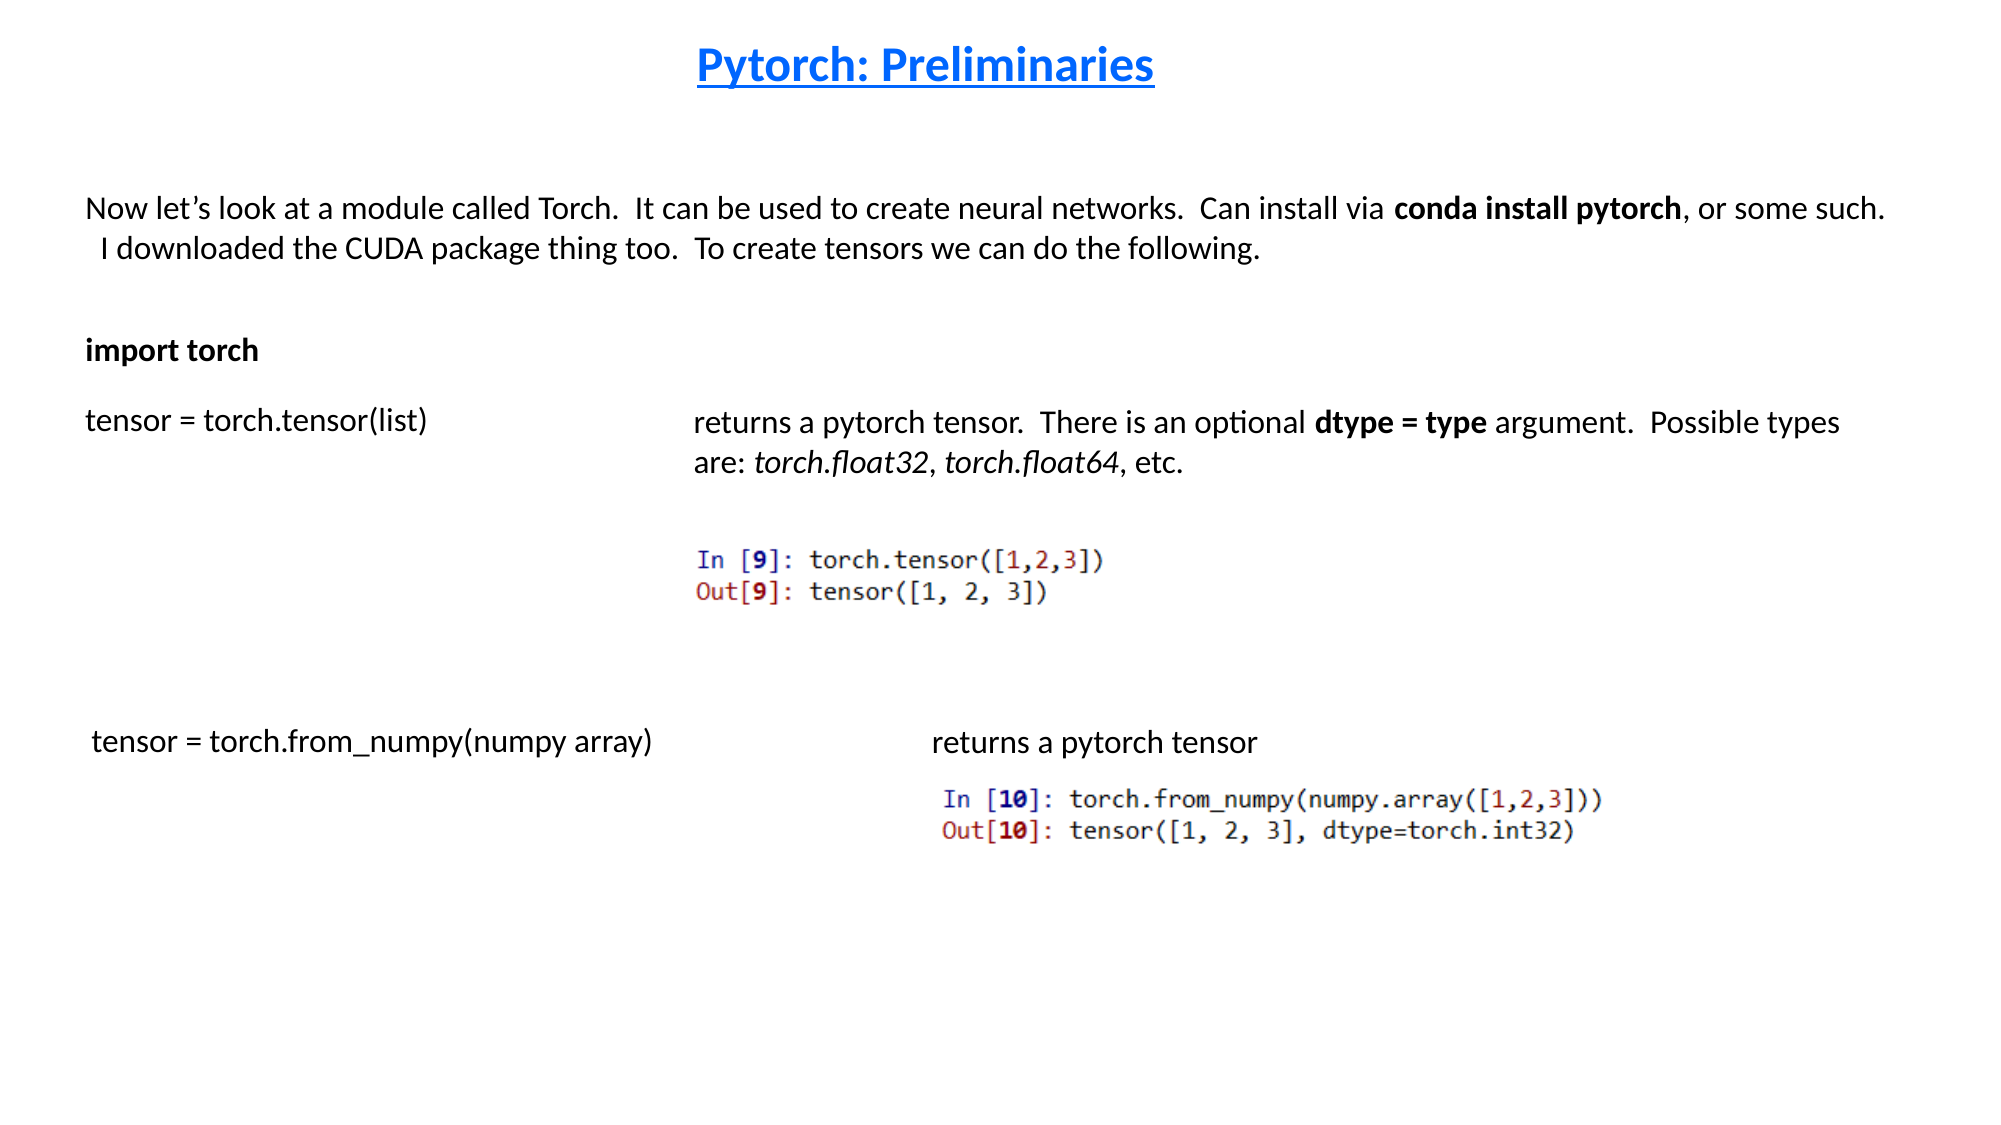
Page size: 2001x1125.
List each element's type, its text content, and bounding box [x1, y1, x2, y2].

text_box import torch [70, 320, 286, 376]
text_box returns a pytorch tensor. There is an optional dtype = type argument. Possible types are: torch.float32, torch.float64, etc. [678, 392, 1902, 488]
text_box tensor = torch.from_numpy(numpy array) [76, 711, 709, 767]
text_box Now let’s look at a module called Torch. It can be used to create neural networks. Can install via conda install pytorch, or some such. I downloaded the CUDA package thing too. To create tensors we can do the following. [70, 178, 1902, 274]
text_box tensor = torch.tensor(list) [70, 391, 462, 446]
picture [692, 540, 1118, 608]
picture [935, 770, 1620, 850]
text_box Pytorch: Preliminaries [682, 24, 1170, 100]
text_box returns a pytorch tensor [917, 712, 1421, 768]
